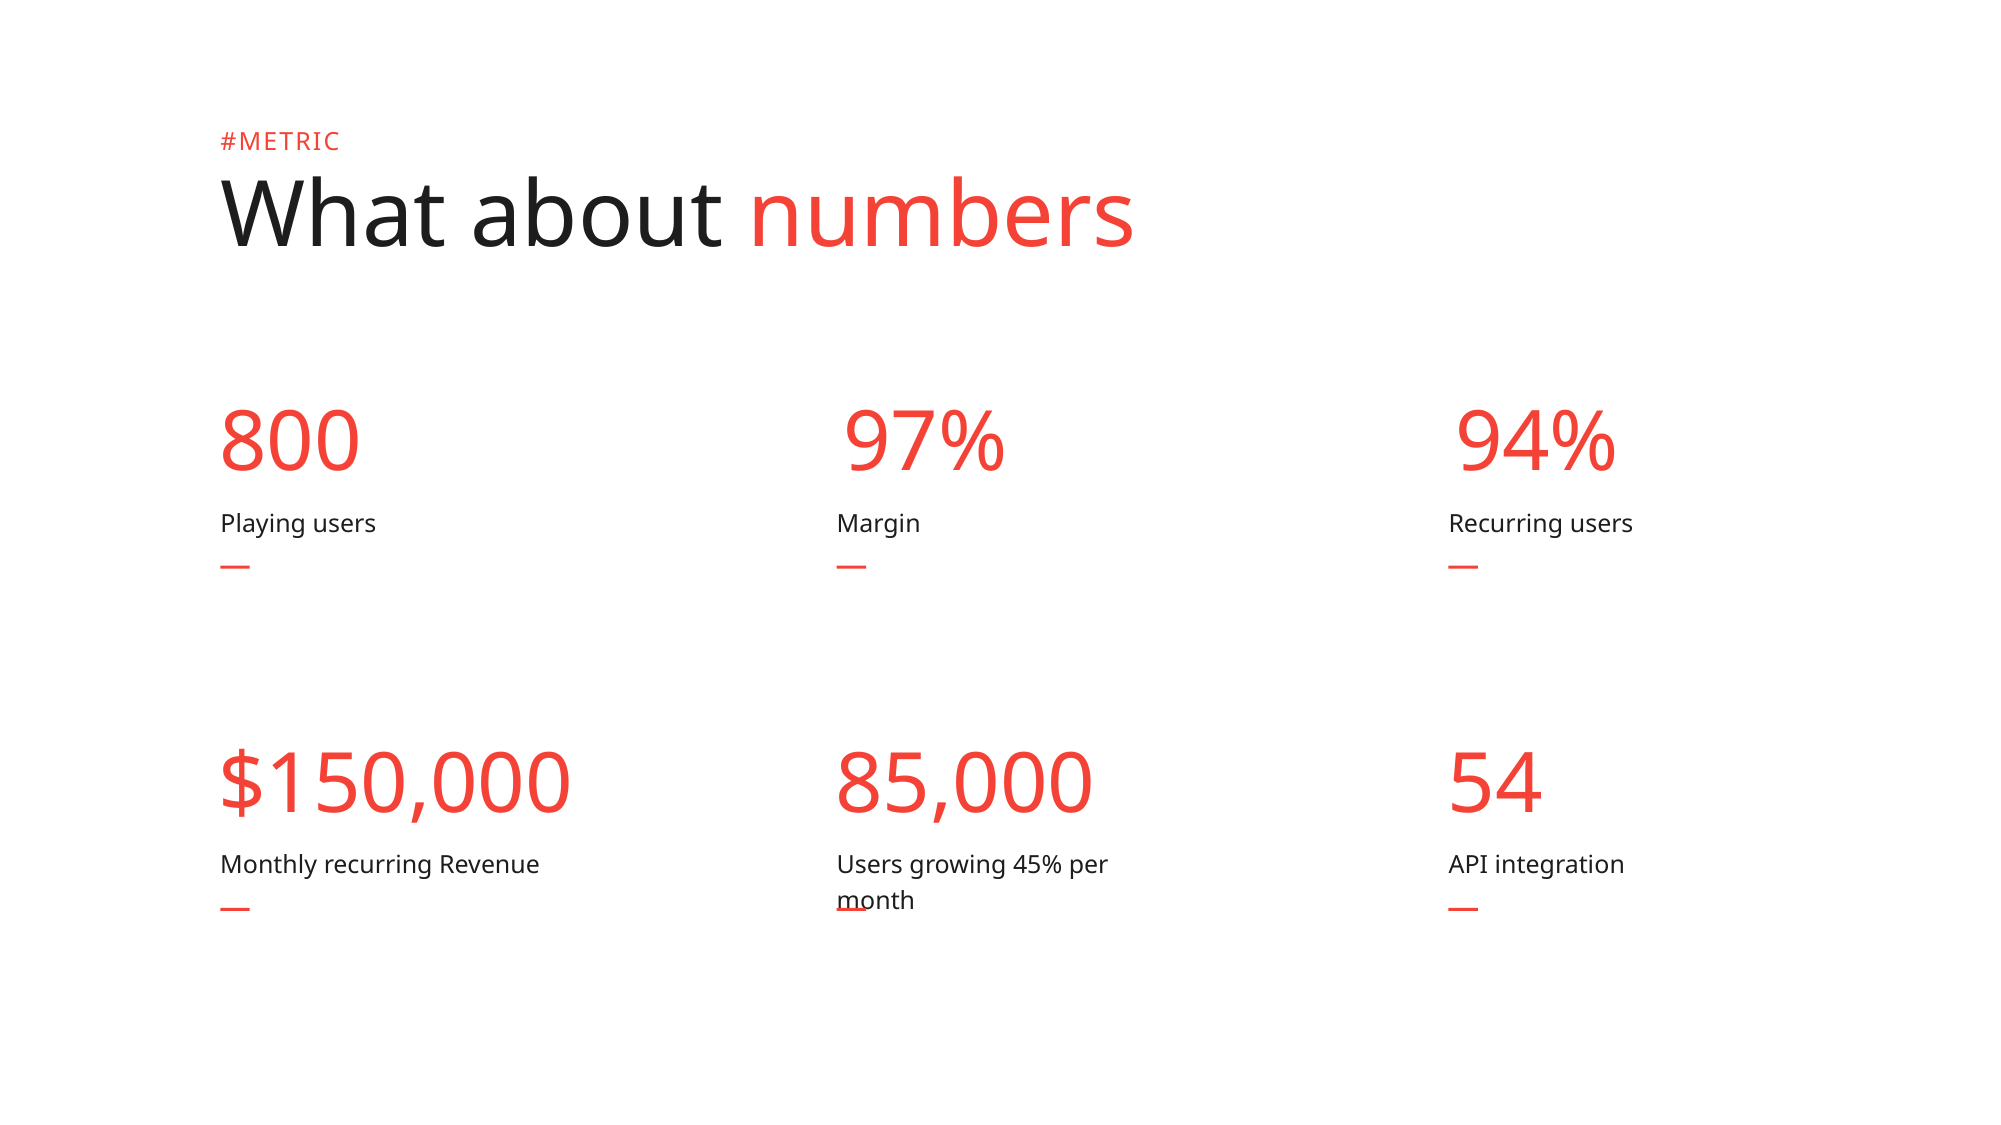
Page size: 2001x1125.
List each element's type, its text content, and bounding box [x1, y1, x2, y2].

text_box [219, 565, 251, 570]
text_box #METRIC [220, 119, 518, 156]
text_box Users growing 45% per month [836, 842, 1168, 915]
text_box 97% [843, 377, 1008, 488]
text_box Playing users [220, 501, 518, 538]
text_box [1447, 907, 1479, 912]
text_box [836, 907, 867, 912]
text_box 54 [1447, 718, 1543, 829]
text_box 85,000 [835, 718, 1096, 829]
text_box [836, 565, 867, 570]
text_box Monthly recurring Revenue [220, 842, 624, 879]
text_box Margin [836, 501, 1134, 538]
text_box [219, 907, 251, 912]
text_box API integration [1448, 842, 1780, 879]
text_box 94% [1455, 377, 1620, 488]
text_box What about numbers [220, 167, 1780, 267]
text_box [1447, 565, 1479, 570]
text_box Recurring users [1448, 501, 1746, 538]
text_box 800 [219, 377, 362, 488]
text_box $150,000 [218, 718, 574, 829]
